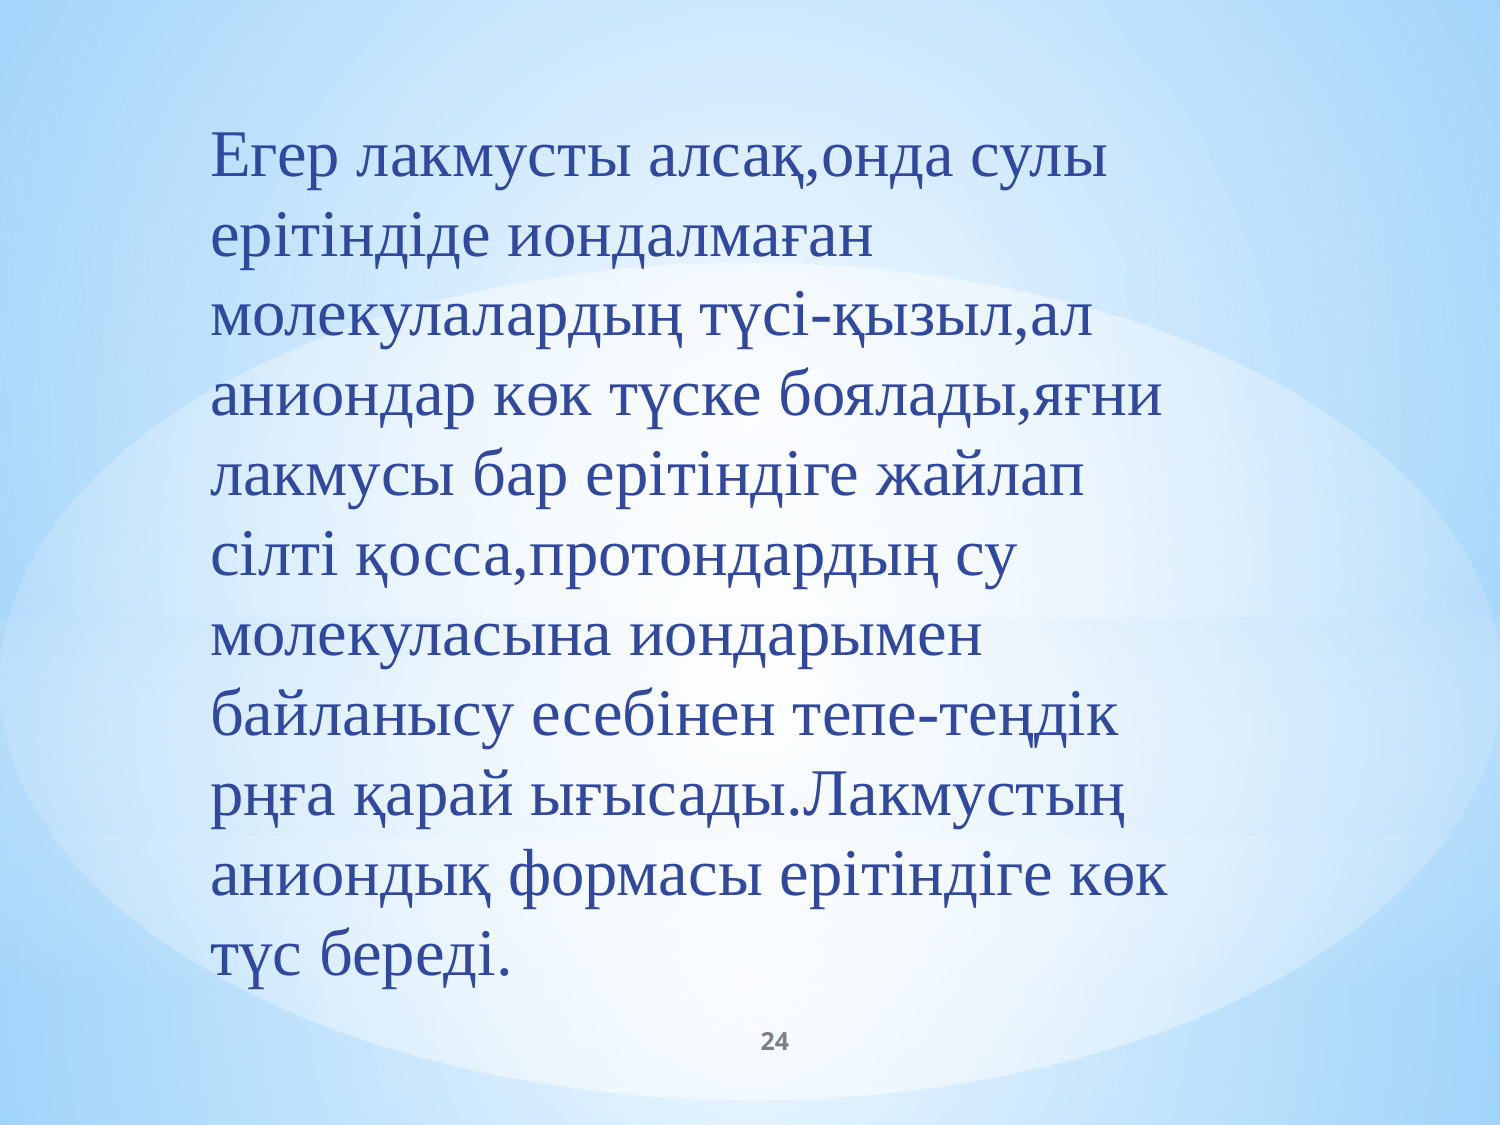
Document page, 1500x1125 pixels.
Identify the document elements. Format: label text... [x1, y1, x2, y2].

list Егер лакмусты алсақ,онда сулы ерітіндіде иондалмаған молекулалардың түсі-қызыл,ал аниондар көк түске боялады,яғни лакмусы бар ерітіндіге жайлап сілті қосса,протондардың су молекуласына иондарымен байланысу есебінен тепе-теңдік рңға қарай ығысады.Лакмустың аниондық формасы ерітіндіге көк түс береді. [187, 101, 1238, 691]
slide_number 24 [624, 1012, 925, 1073]
